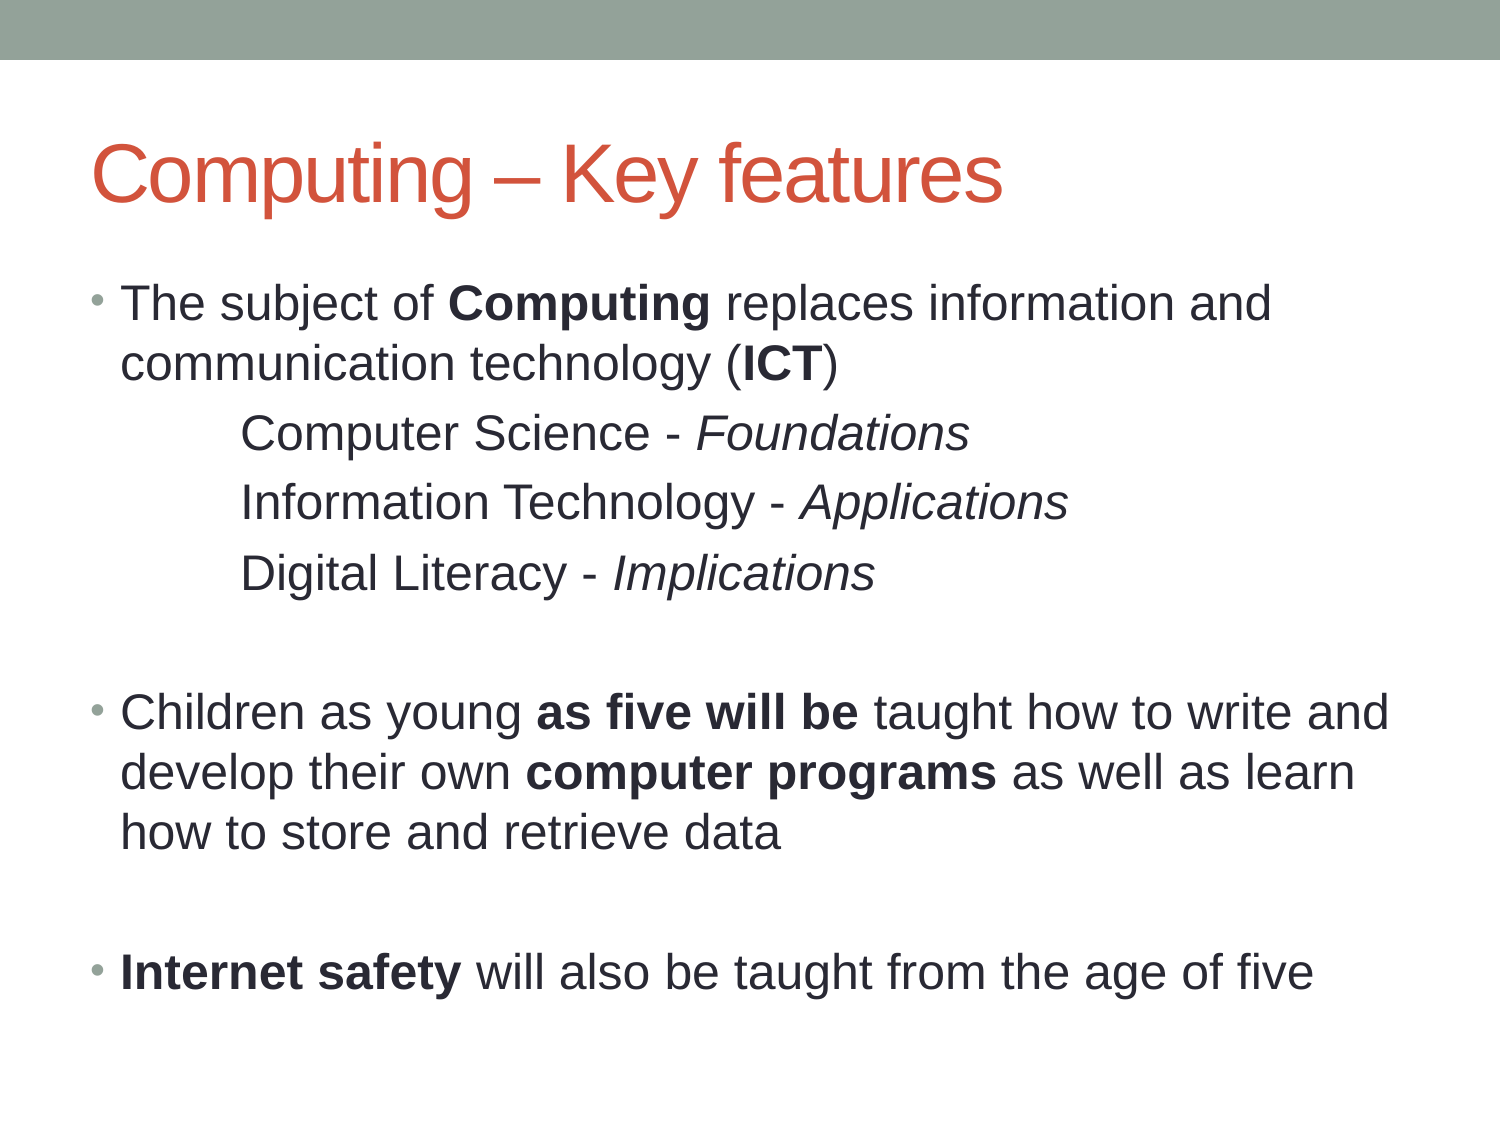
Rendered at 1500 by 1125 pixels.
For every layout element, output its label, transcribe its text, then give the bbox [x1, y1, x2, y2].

list The subject of Computing replaces information and communication technology (ICT) Computer Science - Foundations Information Technology - Applications Digital Literacy - Implications Children as young as five will be taught how to write and develop their own computer programs as well as learn how to store and retrieve data Internet safety will also be taught from the age of five [75, 262, 1425, 1063]
title Computing – Key features [75, 87, 1425, 250]
